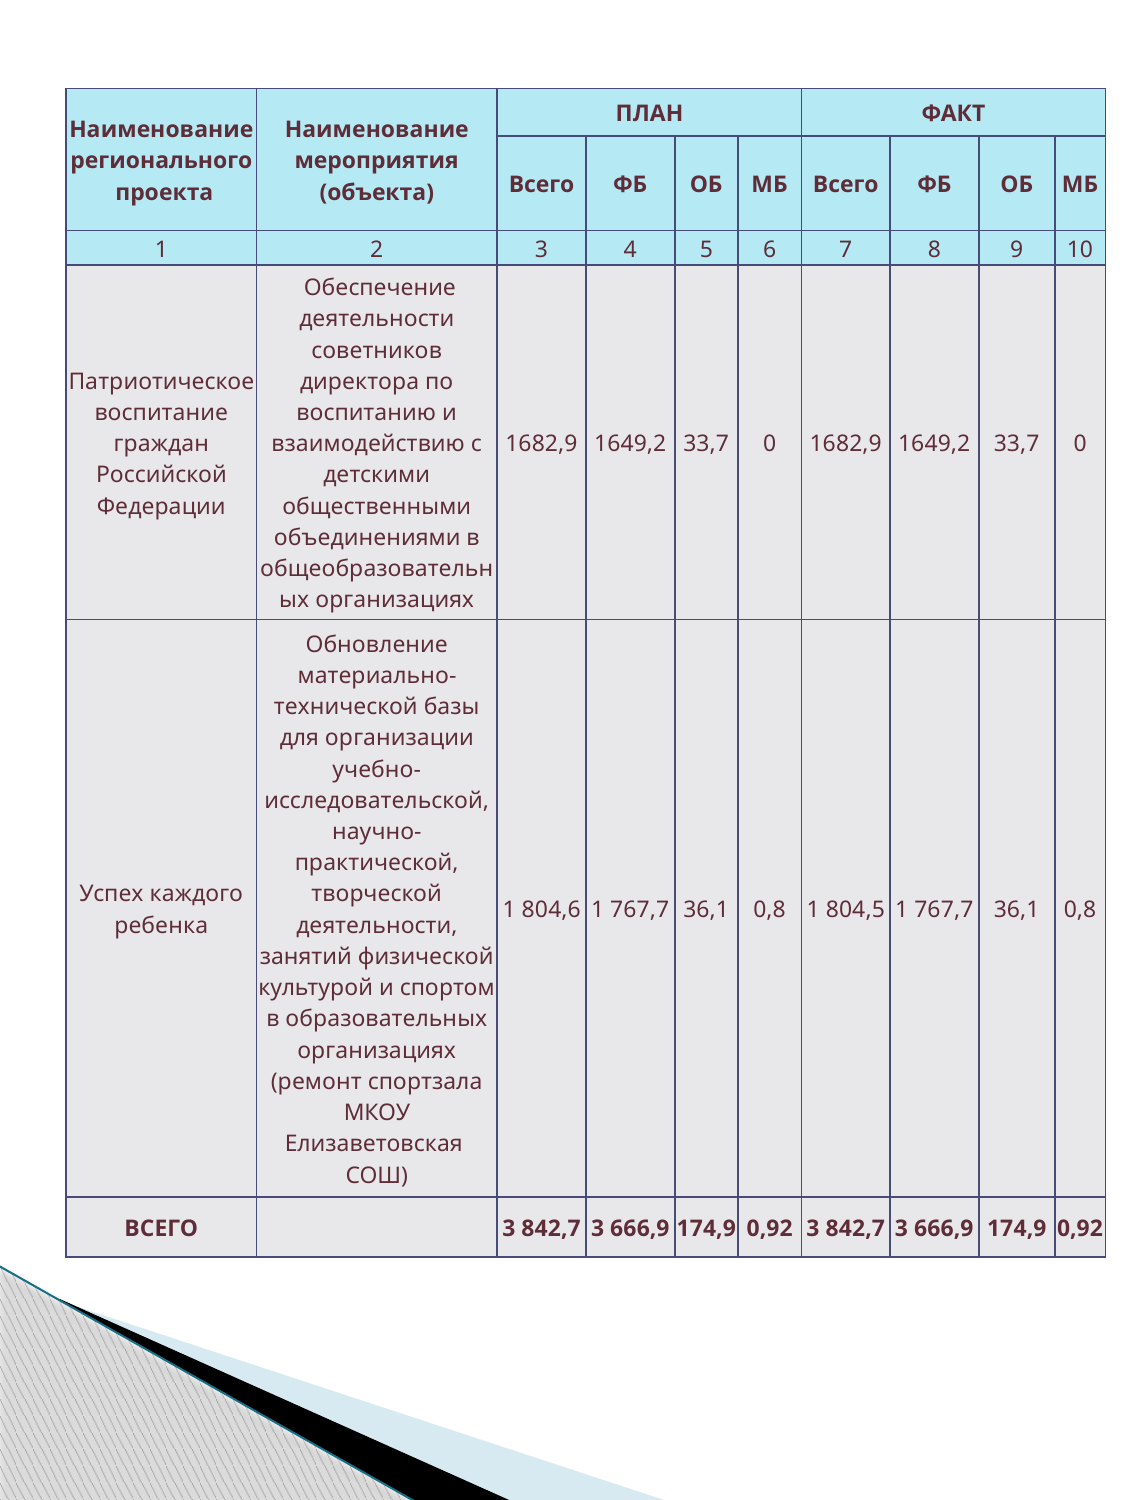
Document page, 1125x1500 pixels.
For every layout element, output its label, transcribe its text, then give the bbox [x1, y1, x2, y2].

table_cell 0,8 [739, 620, 801, 1196]
table_cell 3 666,9 [587, 1198, 674, 1256]
table_cell Патриотическое воспитание граждан Российской Федерации [67, 266, 256, 619]
table_cell 174,9 [676, 1198, 737, 1256]
table_header ПЛАН [498, 89, 801, 135]
table_cell 5 [676, 231, 737, 264]
table_cell 36,1 [980, 620, 1054, 1196]
table_cell 36,1 [676, 620, 737, 1196]
table_cell 9 [980, 231, 1054, 264]
table_cell 174,9 [980, 1198, 1054, 1256]
table_cell ФБ [587, 137, 674, 230]
table_cell Всего [498, 137, 585, 230]
table_cell 1682,9 [802, 266, 889, 619]
table_cell ОБ [980, 137, 1054, 230]
table_cell 0,8 [1056, 620, 1105, 1196]
table_cell 2 [257, 231, 496, 264]
table_cell ВСЕГО [67, 1198, 256, 1256]
table_cell [257, 1198, 496, 1256]
table_cell 10 [1056, 231, 1105, 264]
table_cell Успех каждого ребенка [67, 620, 256, 1196]
table_cell Всего [802, 137, 889, 230]
table_cell 1 767,7 [587, 620, 674, 1196]
table_cell МБ [1056, 137, 1105, 230]
table_cell 0 [739, 266, 801, 619]
table_cell 3 666,9 [891, 1198, 978, 1256]
table_cell 3 [498, 231, 585, 264]
table_cell 0 [1056, 266, 1105, 619]
table_cell 7 [802, 231, 889, 264]
table_cell 1649,2 [587, 266, 674, 619]
table_cell 3 842,7 [498, 1198, 585, 1256]
table_header Наименование мероприятия (объекта) [257, 89, 496, 230]
table_cell 1649,2 [891, 266, 978, 619]
table_cell Обновление материально-технической базы для организации учебно-исследовательской, научно-практической, творческой деятельности, занятий физической культурой и спортом в образовательных организациях (ремонт спортзала МКОУ Елизаветовская СОШ) [257, 620, 496, 1196]
table_header Наименование регионального проекта [67, 89, 256, 230]
table_cell 1 804,5 [802, 620, 889, 1196]
table_cell 6 [739, 231, 801, 264]
table_cell 1682,9 [498, 266, 585, 619]
table_header ФАКТ [802, 89, 1105, 135]
table_cell 0,92 [739, 1198, 801, 1256]
table_cell 33,7 [980, 266, 1054, 619]
table_cell 8 [891, 231, 978, 264]
table_cell 1 804,6 [498, 620, 585, 1196]
table_cell ФБ [891, 137, 978, 230]
table_cell 4 [587, 231, 674, 264]
table_cell 1 [67, 231, 256, 264]
table_cell 3 842,7 [802, 1198, 889, 1256]
table_cell Обеспечение деятельности советников директора по воспитанию и взаимодействию с детскими общественными объединениями в общеобразовательных организациях [257, 266, 496, 619]
table_cell 33,7 [676, 266, 737, 619]
table_cell 0,92 [1056, 1198, 1105, 1256]
table_cell МБ [739, 137, 801, 230]
table_cell 1 767,7 [891, 620, 978, 1196]
table_cell ОБ [676, 137, 737, 230]
